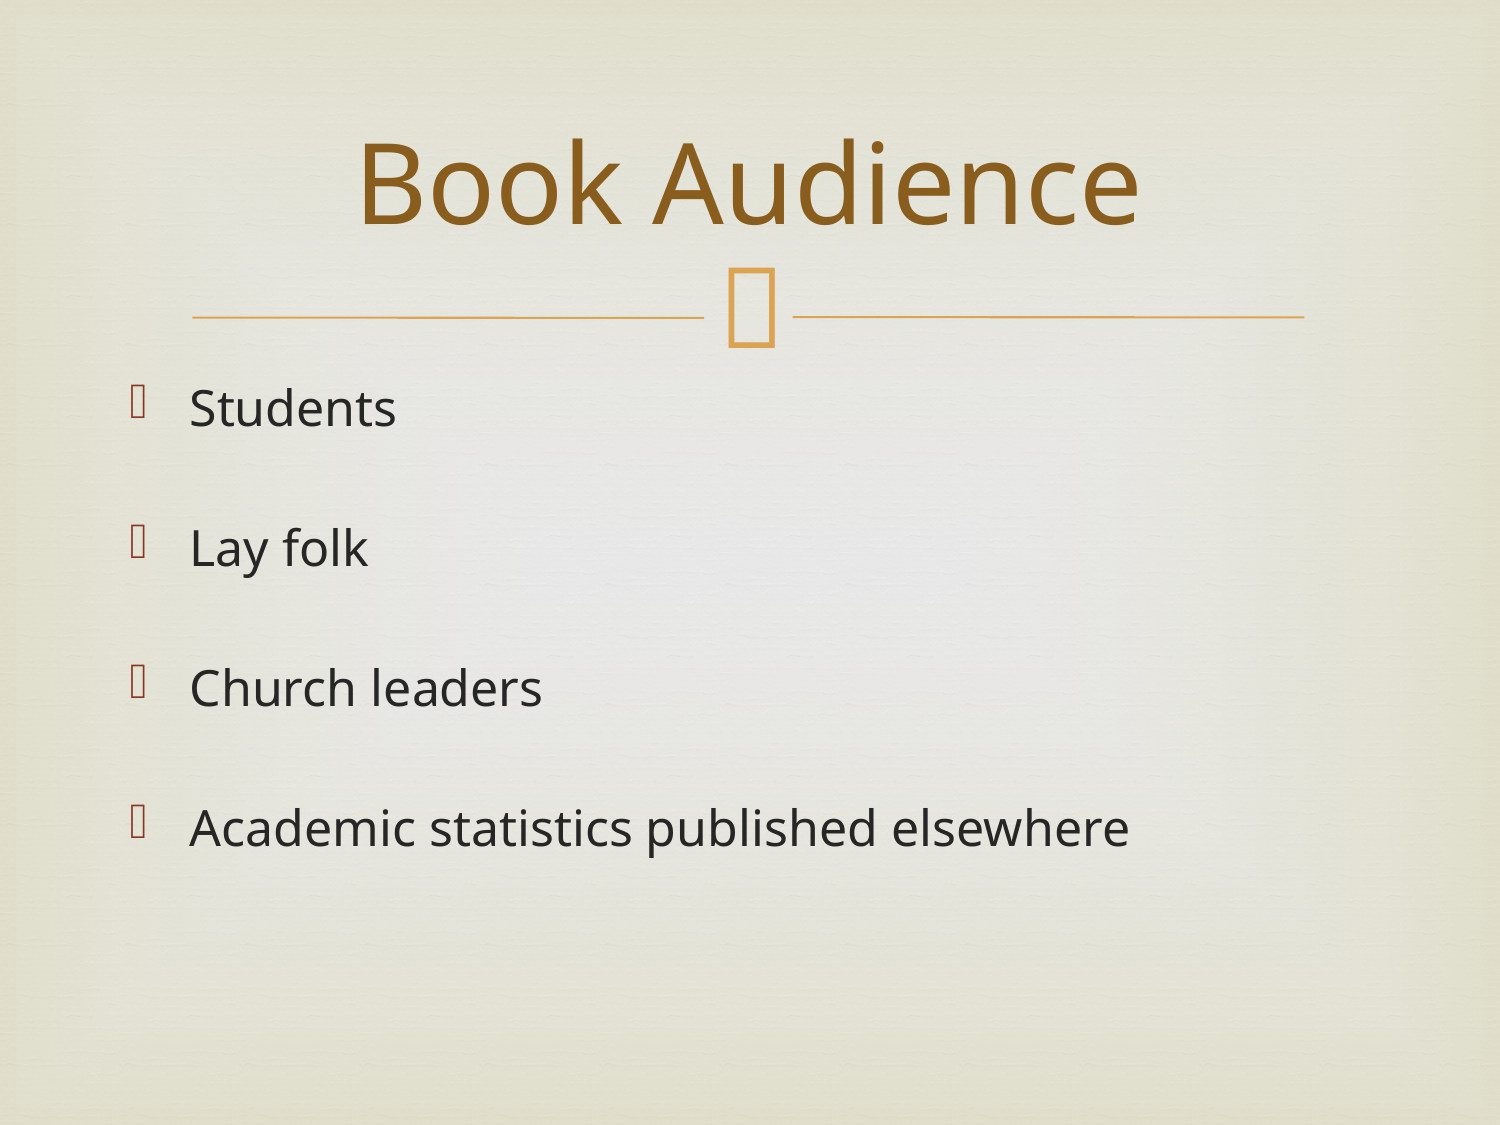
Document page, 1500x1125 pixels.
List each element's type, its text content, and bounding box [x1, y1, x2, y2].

list Students Lay folk Church leaders Academic statistics published elsewhere [114, 368, 1386, 1005]
title Book Audience [112, 93, 1386, 267]
